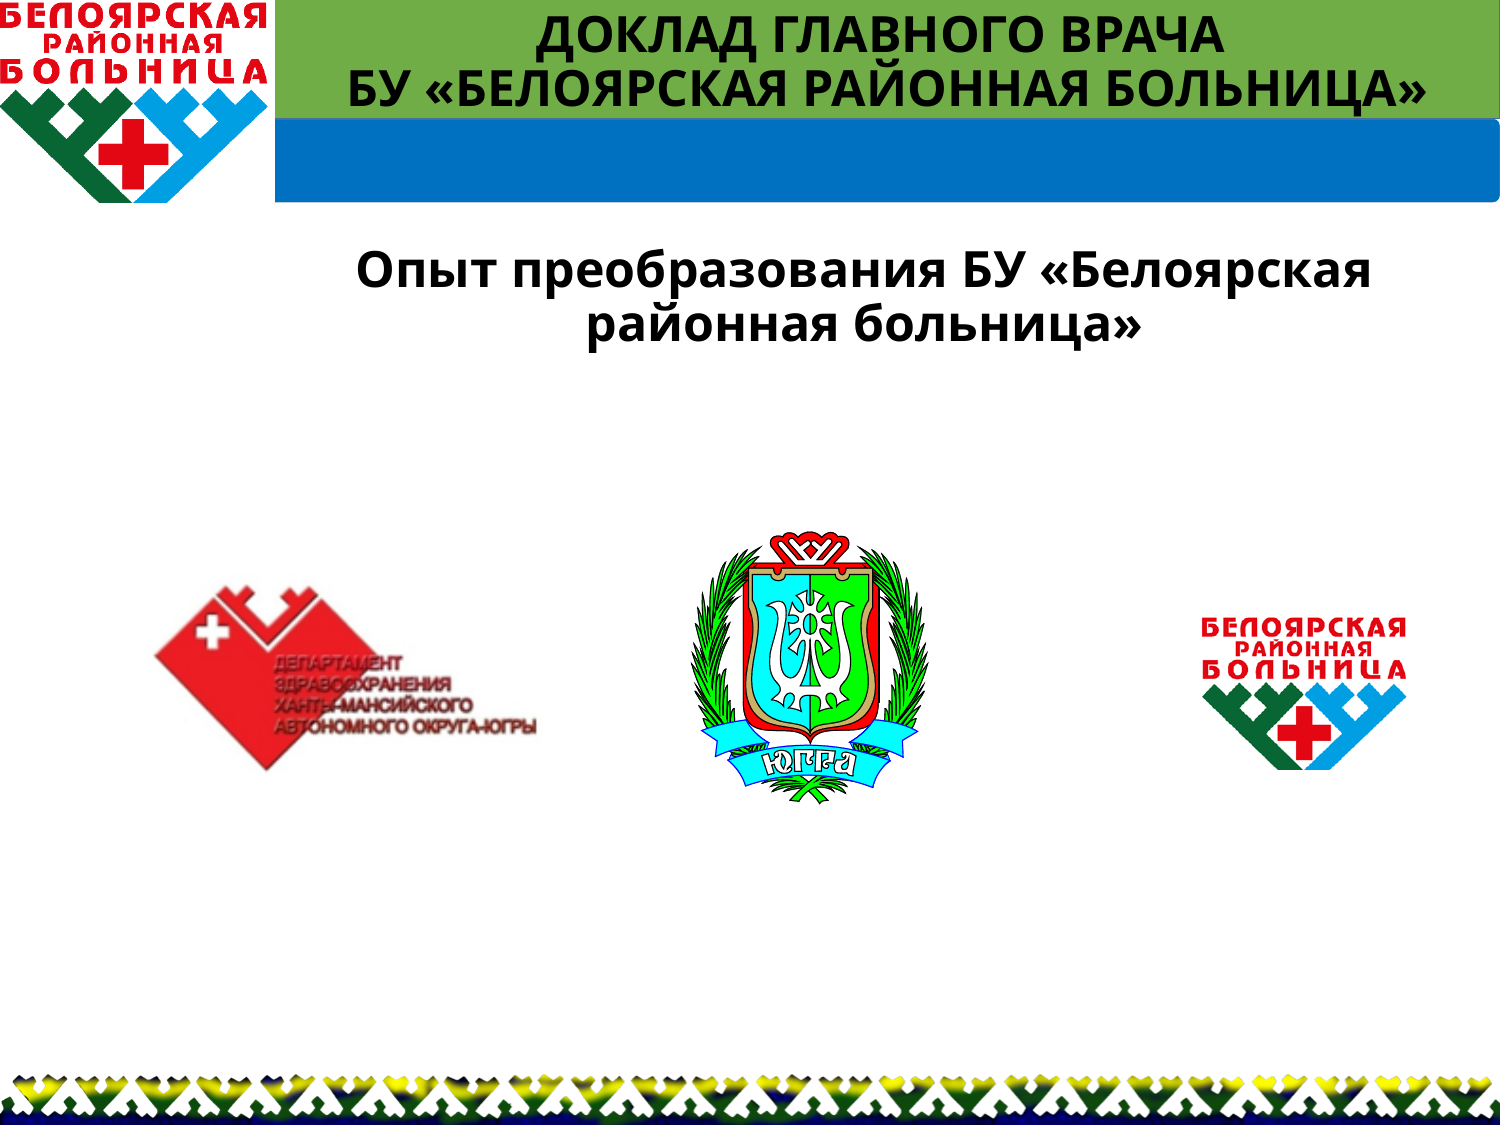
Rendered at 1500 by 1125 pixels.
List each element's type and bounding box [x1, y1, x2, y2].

picture [146, 552, 547, 784]
text_box [0, 0, 1500, 1125]
picture [687, 530, 932, 806]
picture [1199, 614, 1412, 770]
picture [0, 0, 275, 203]
